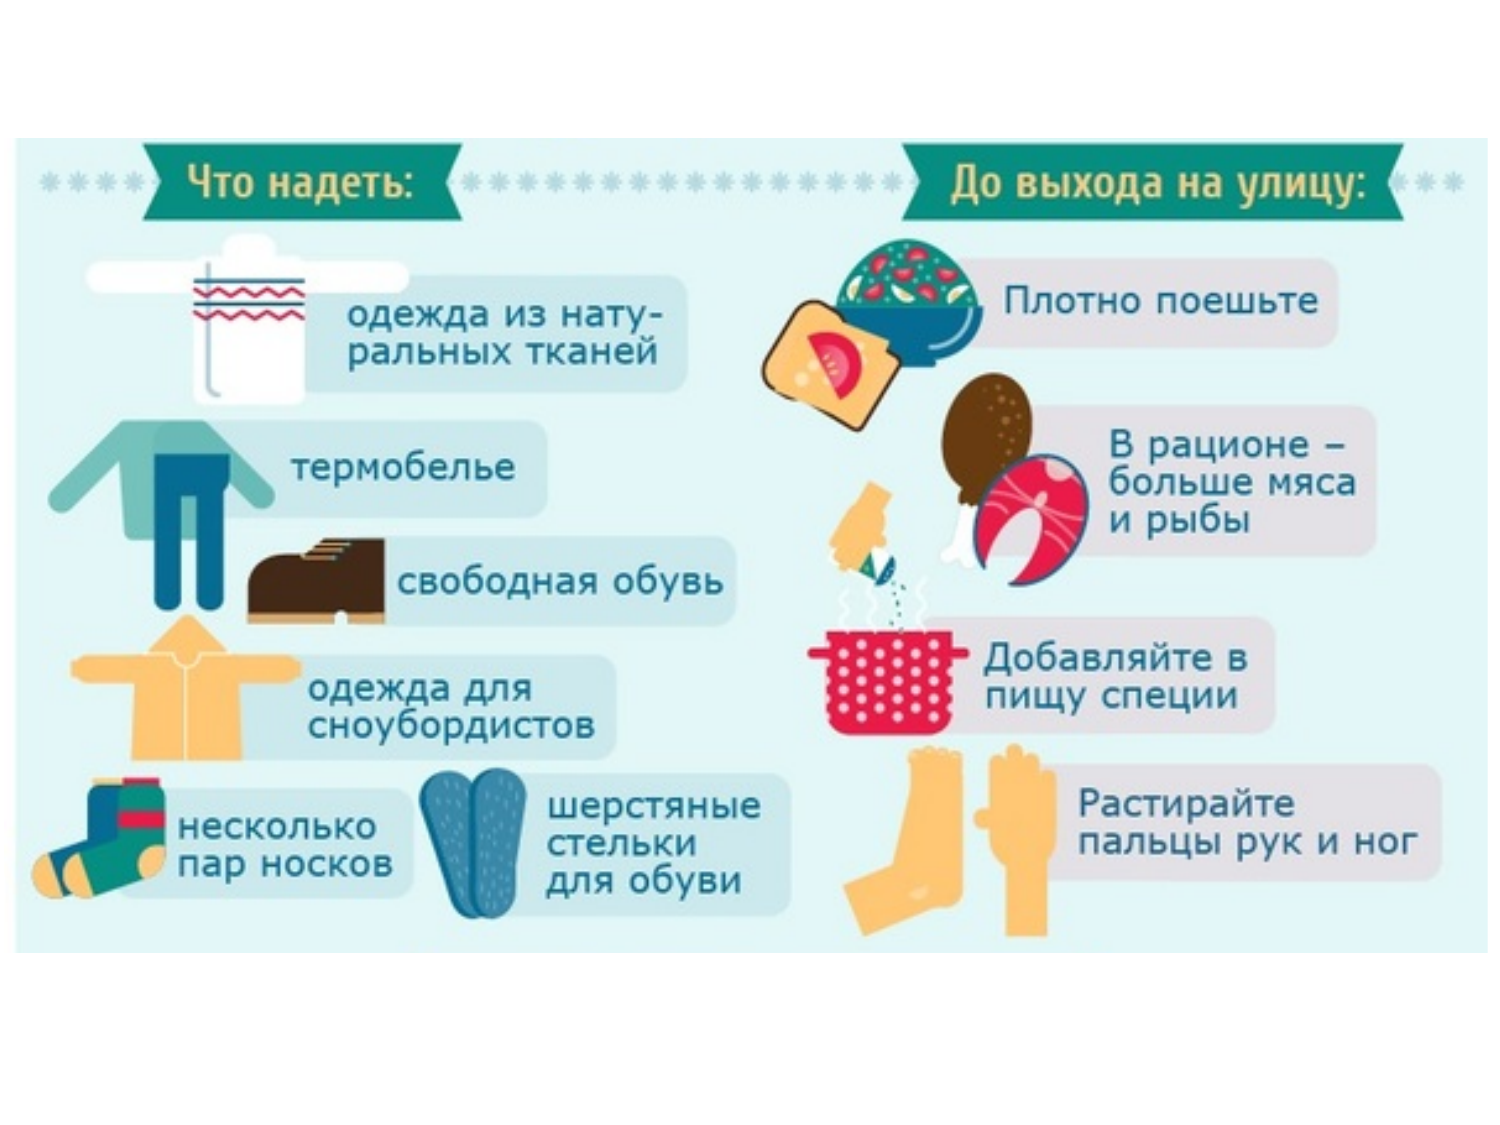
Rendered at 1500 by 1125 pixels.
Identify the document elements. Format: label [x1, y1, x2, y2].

picture [3, 137, 1488, 953]
